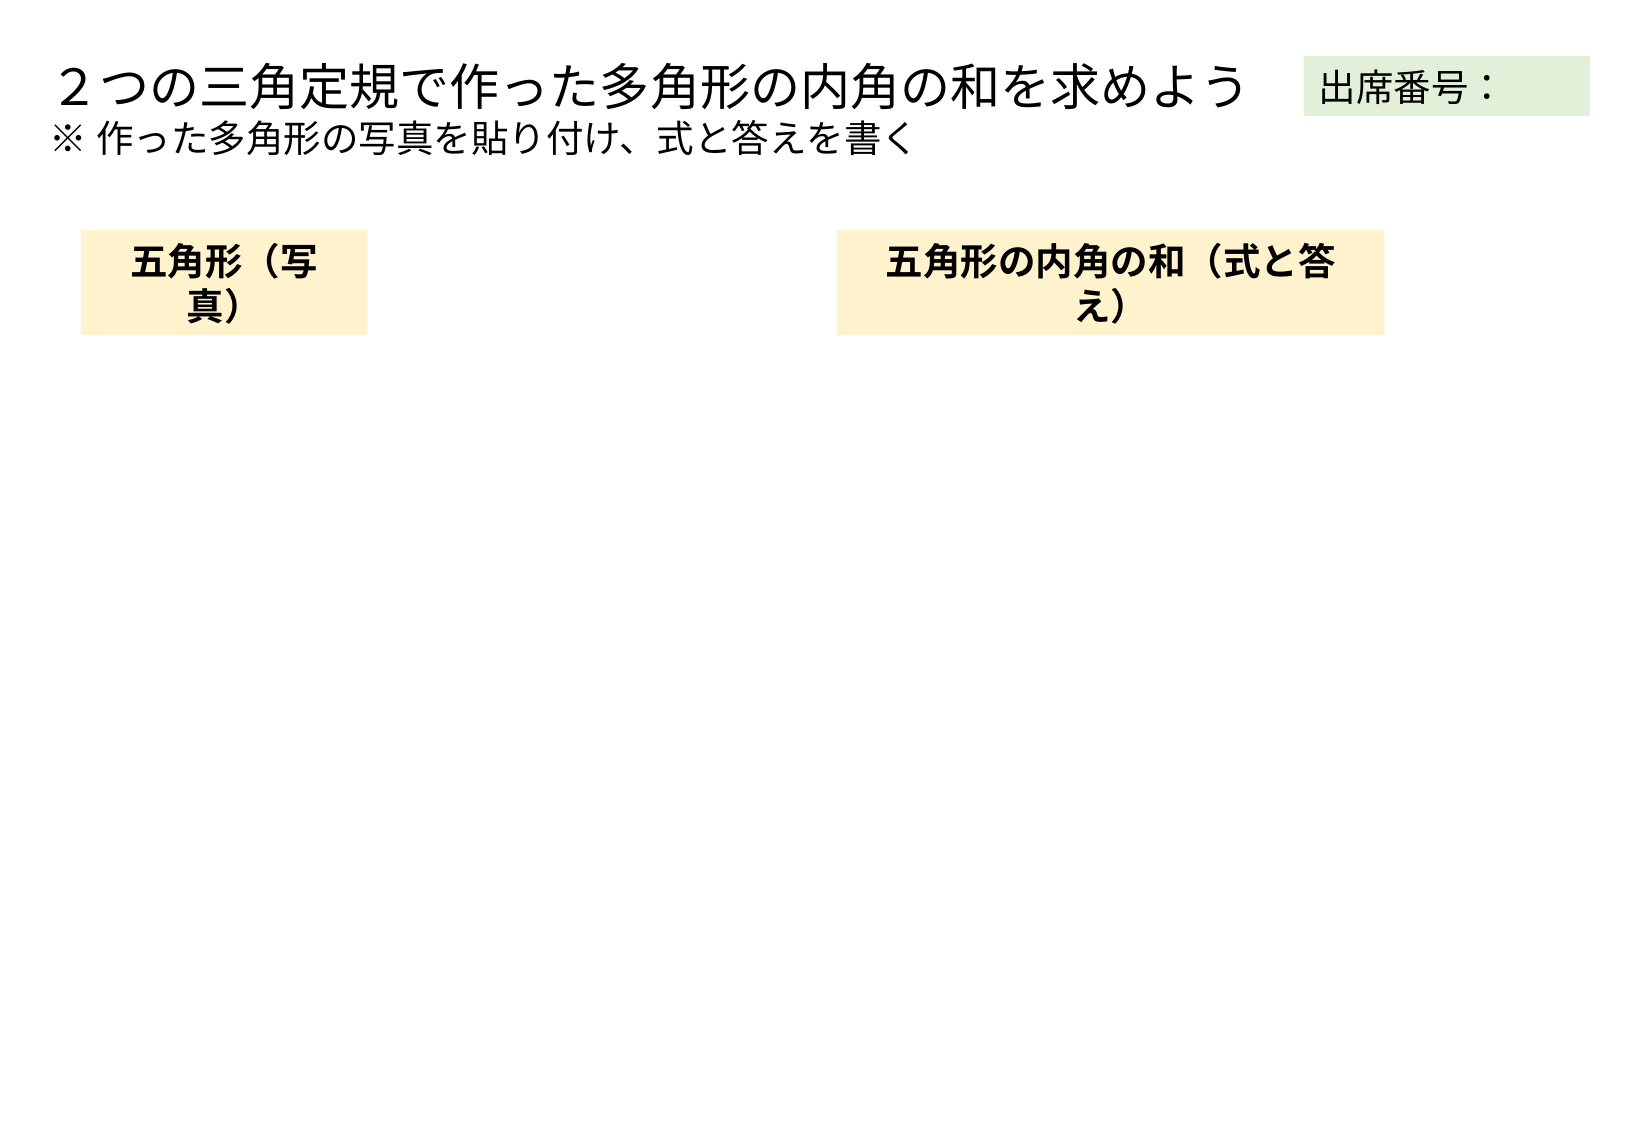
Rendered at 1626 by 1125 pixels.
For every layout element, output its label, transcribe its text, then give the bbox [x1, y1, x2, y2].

text_box 五角形の内角の和（式と答え） [836, 229, 1385, 335]
text_box ２つの三角定規で作った多角形の内角の和を求めよう ※作った多角形の写真を貼り付け、式と答えを書く [34, 47, 1280, 168]
text_box 出席番号： [1303, 56, 1590, 116]
text_box 五角形（写真） [80, 229, 368, 335]
